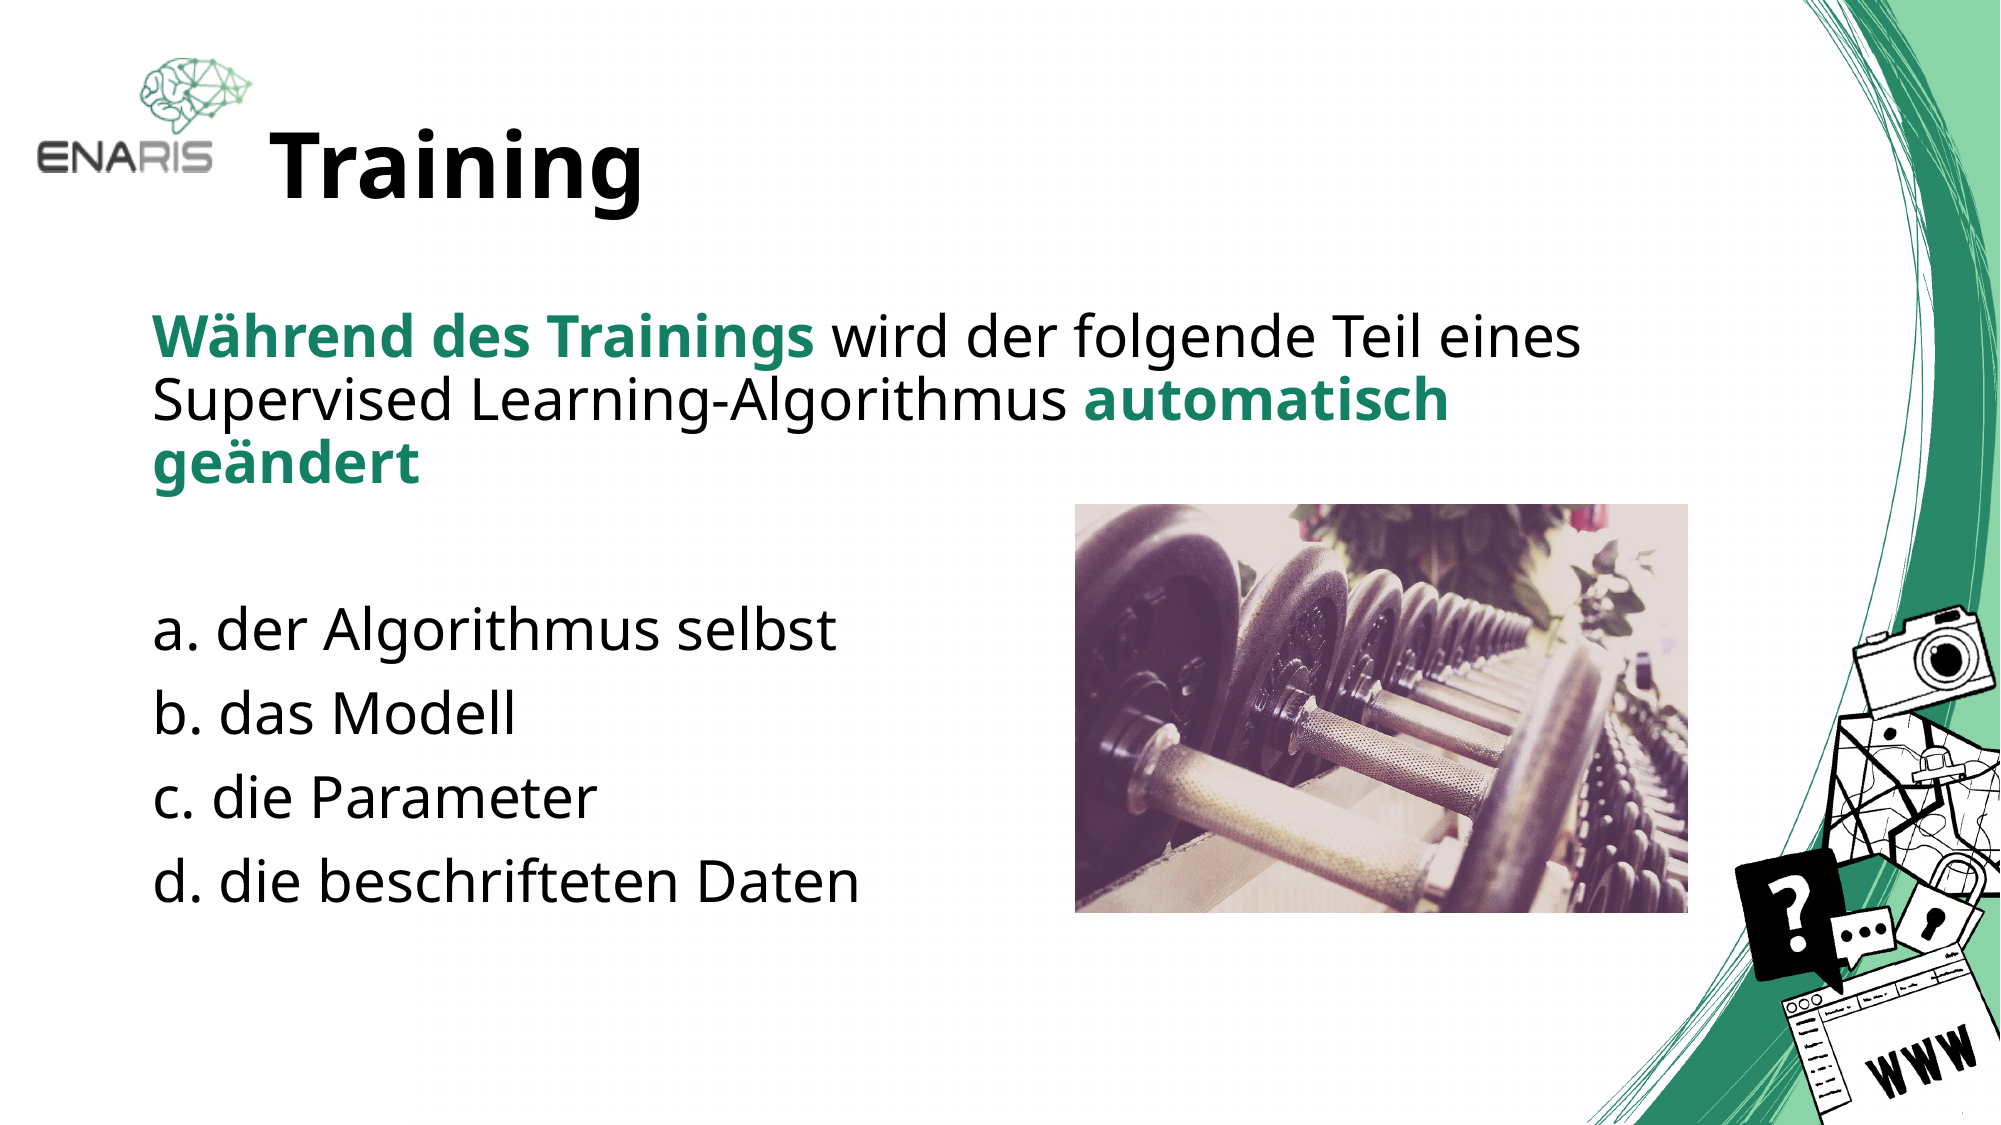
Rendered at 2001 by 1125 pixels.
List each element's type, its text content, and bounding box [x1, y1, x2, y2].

list Während des Trainings wird der folgende Teil eines Supervised Learning-Algorithmus automatisch geändert a. der Algorithmus selbst b. das Modell c. die Parameter d. die beschrifteten Daten [137, 299, 1747, 1014]
picture [37, 58, 254, 173]
title Training [253, 59, 1863, 278]
picture [408, 0, 2000, 1125]
picture [1075, 504, 1688, 913]
